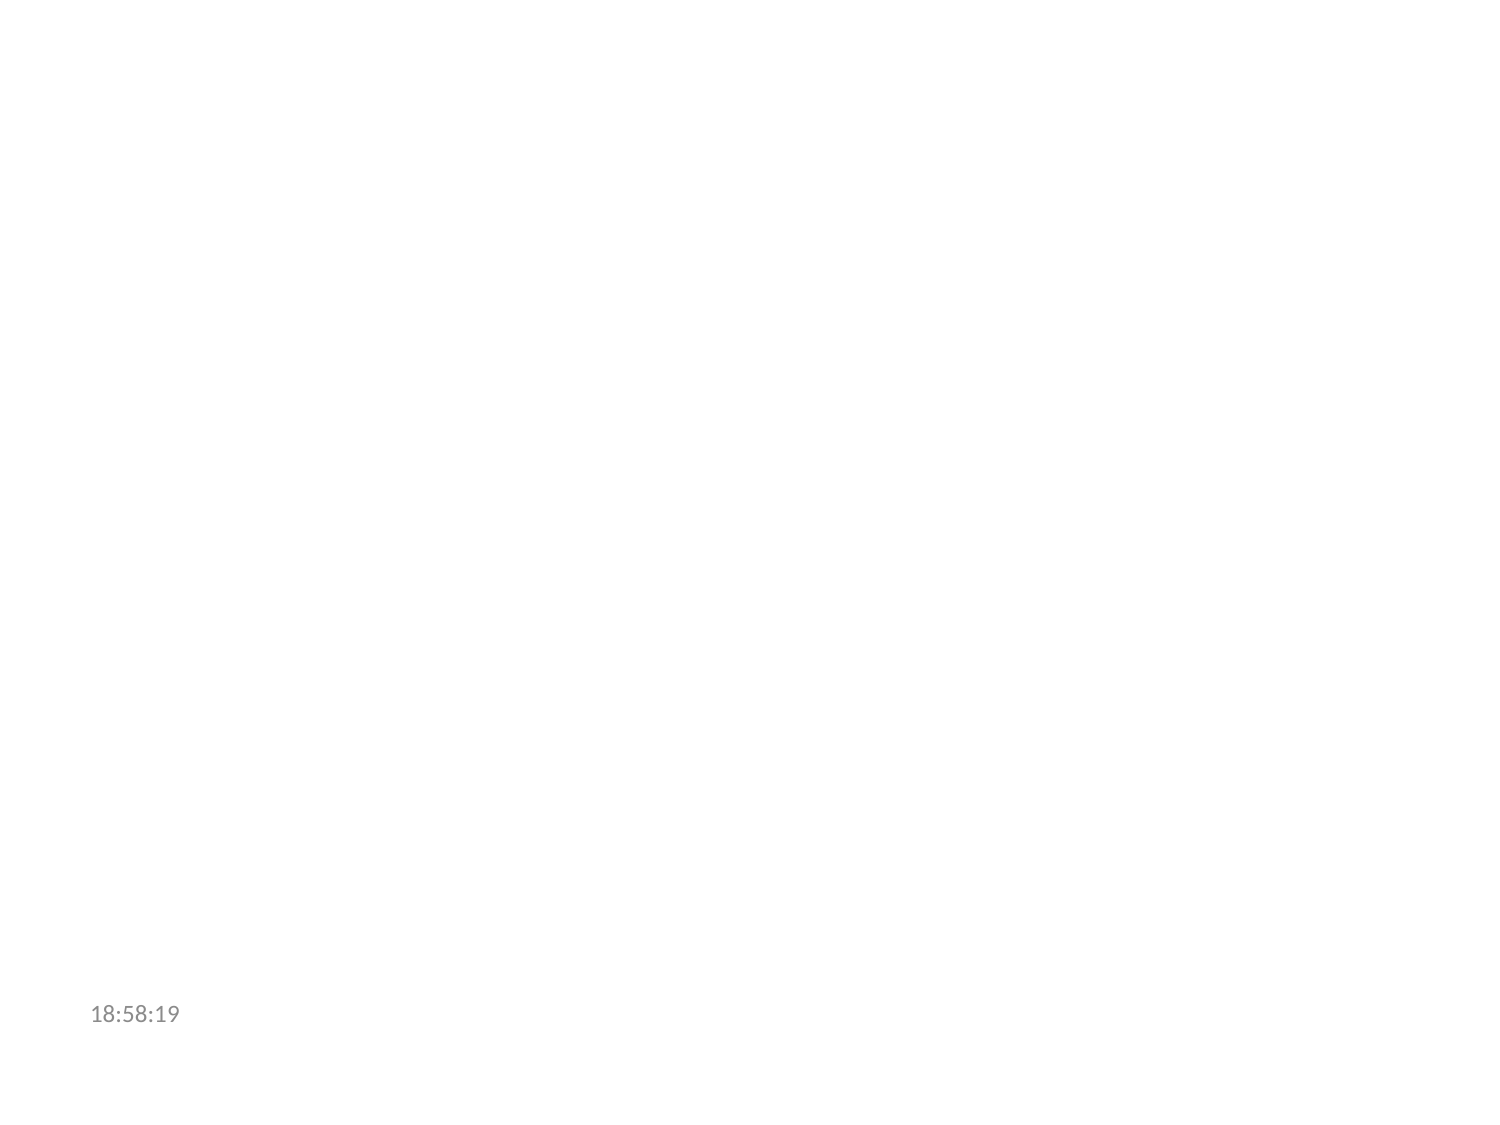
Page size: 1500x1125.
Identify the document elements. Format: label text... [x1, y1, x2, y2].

text_box 15:35:09 [75, 982, 425, 1043]
